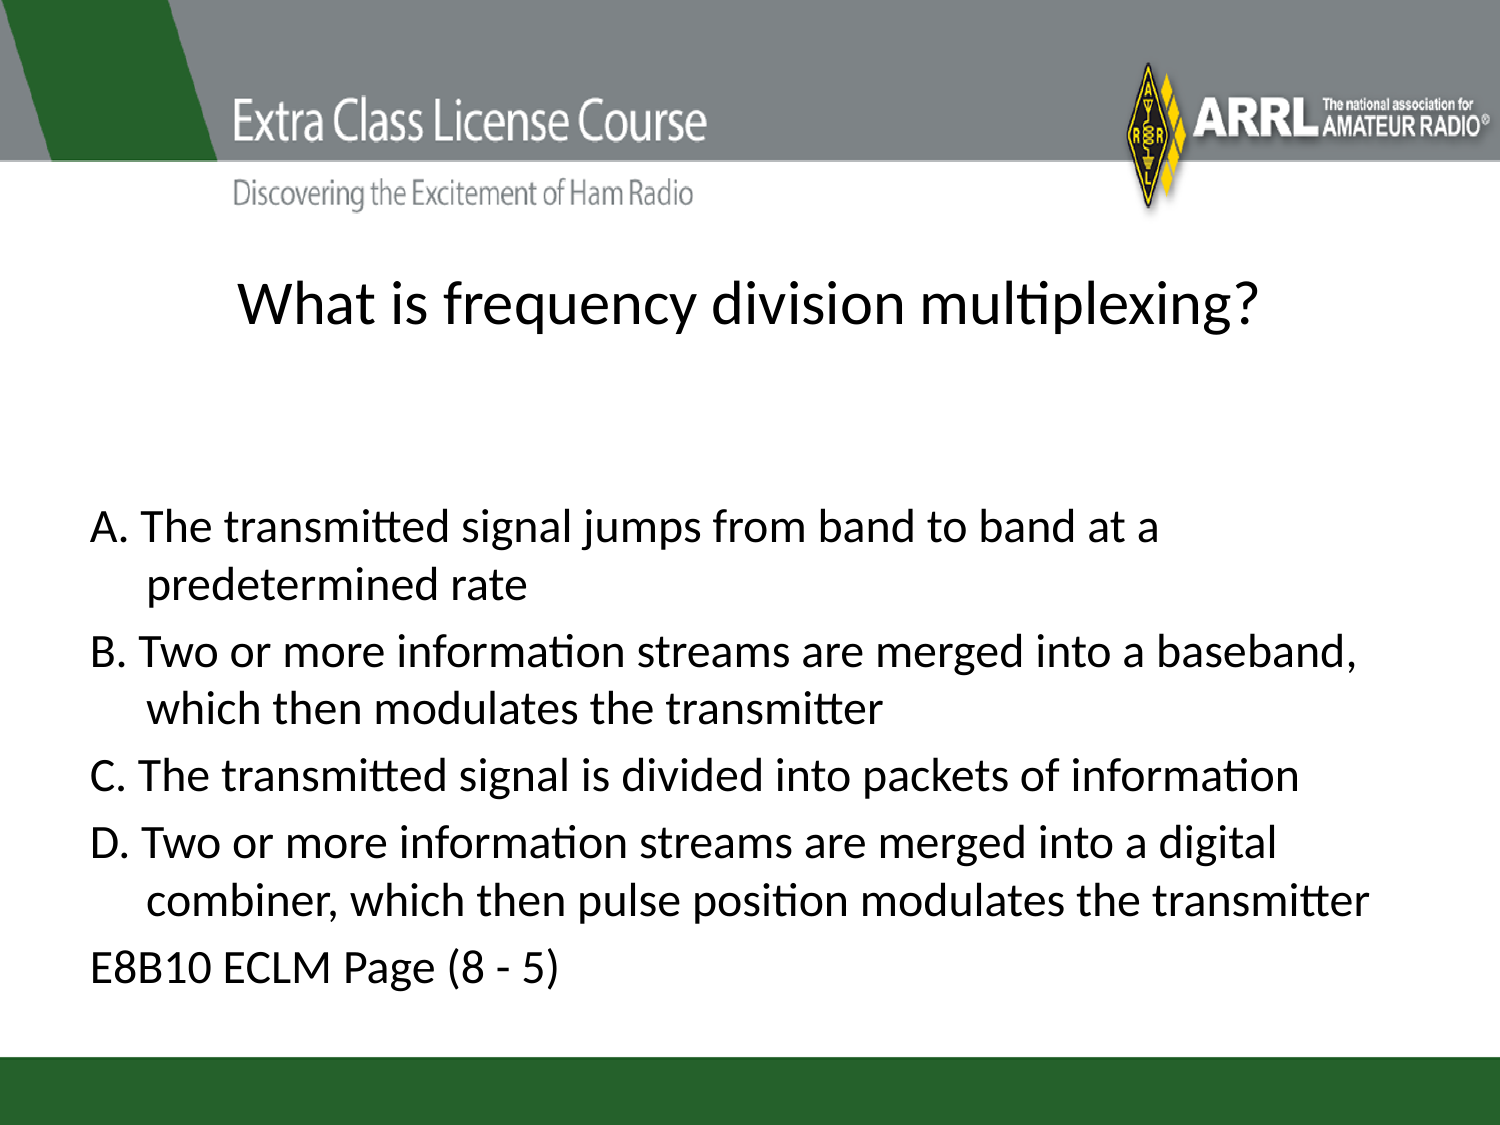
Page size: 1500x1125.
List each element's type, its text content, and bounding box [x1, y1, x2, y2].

title What is frequency division multiplexing? [75, 254, 1425, 435]
picture [0, 0, 1500, 1125]
list A. The transmitted signal jumps from band to band at a predetermined rate B. Two or more information streams are merged into a baseband, which then modulates the transmitter C. The transmitted signal is divided into packets of information D. Two or more information streams are merged into a digital combiner, which then pulse position modulates the transmitter E8B10 ECLM Page (8 - 5) [75, 487, 1425, 1005]
